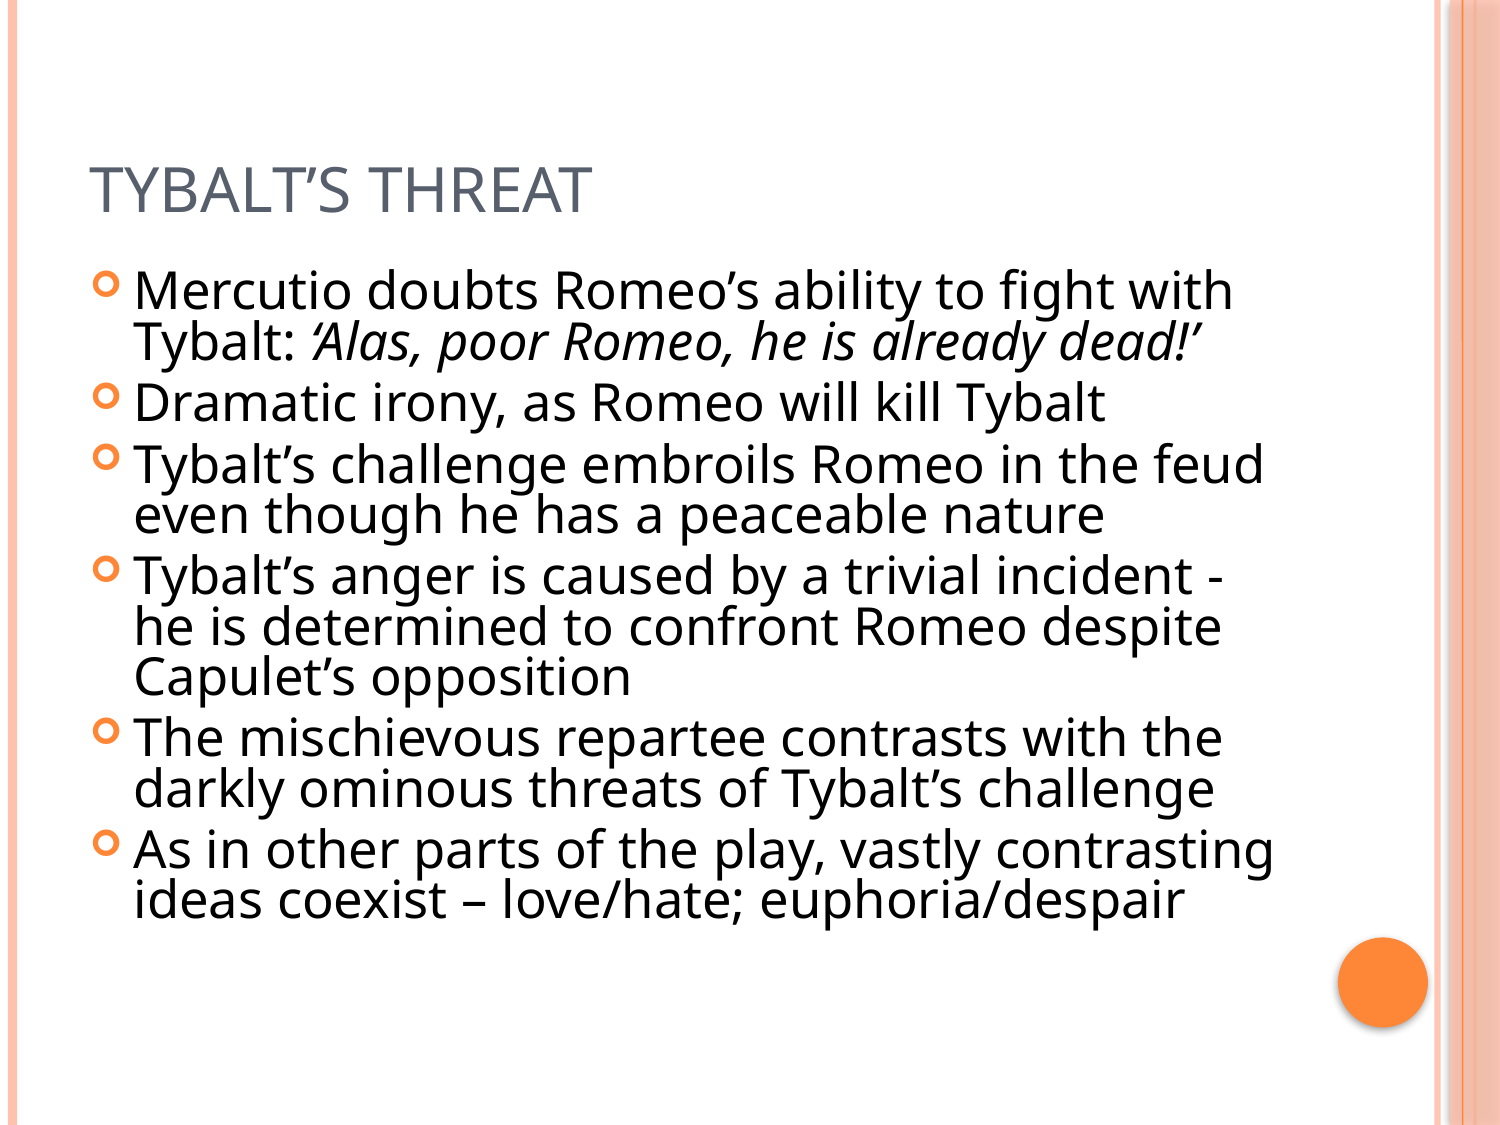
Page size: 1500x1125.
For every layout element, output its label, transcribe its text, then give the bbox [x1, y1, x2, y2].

title Tybalt’s Threat [75, 45, 1300, 233]
list Mercutio doubts Romeo’s ability to fight with Tybalt: ‘Alas, poor Romeo, he is already dead!’ Dramatic irony, as Romeo will kill Tybalt Tybalt’s challenge embroils Romeo in the feud even though he has a peaceable nature Tybalt’s anger is caused by a trivial incident - he is determined to confront Romeo despite Capulet’s opposition The mischievous repartee contrasts with the darkly ominous threats of Tybalt’s challenge As in other parts of the play, vastly contrasting ideas coexist – love/hate; euphoria/despair [75, 262, 1300, 1062]
